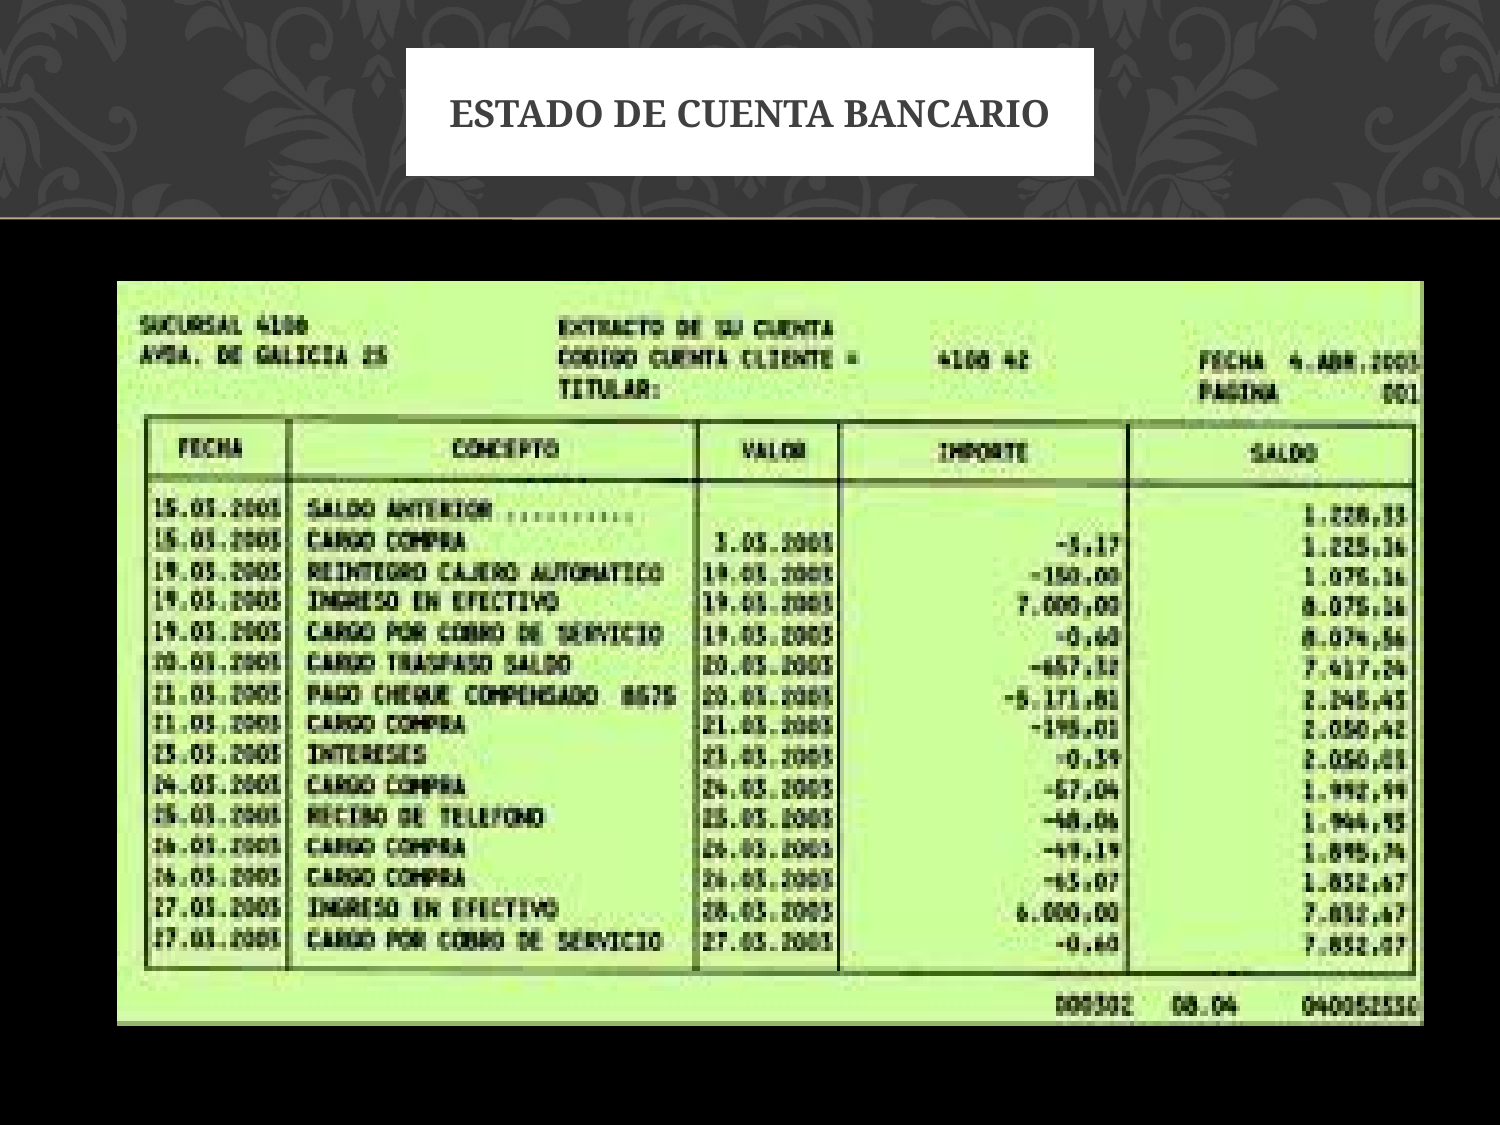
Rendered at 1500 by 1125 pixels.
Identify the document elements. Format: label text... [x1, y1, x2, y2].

picture [116, 280, 1424, 1026]
title Estado de cuenta bancario [406, 48, 1094, 176]
